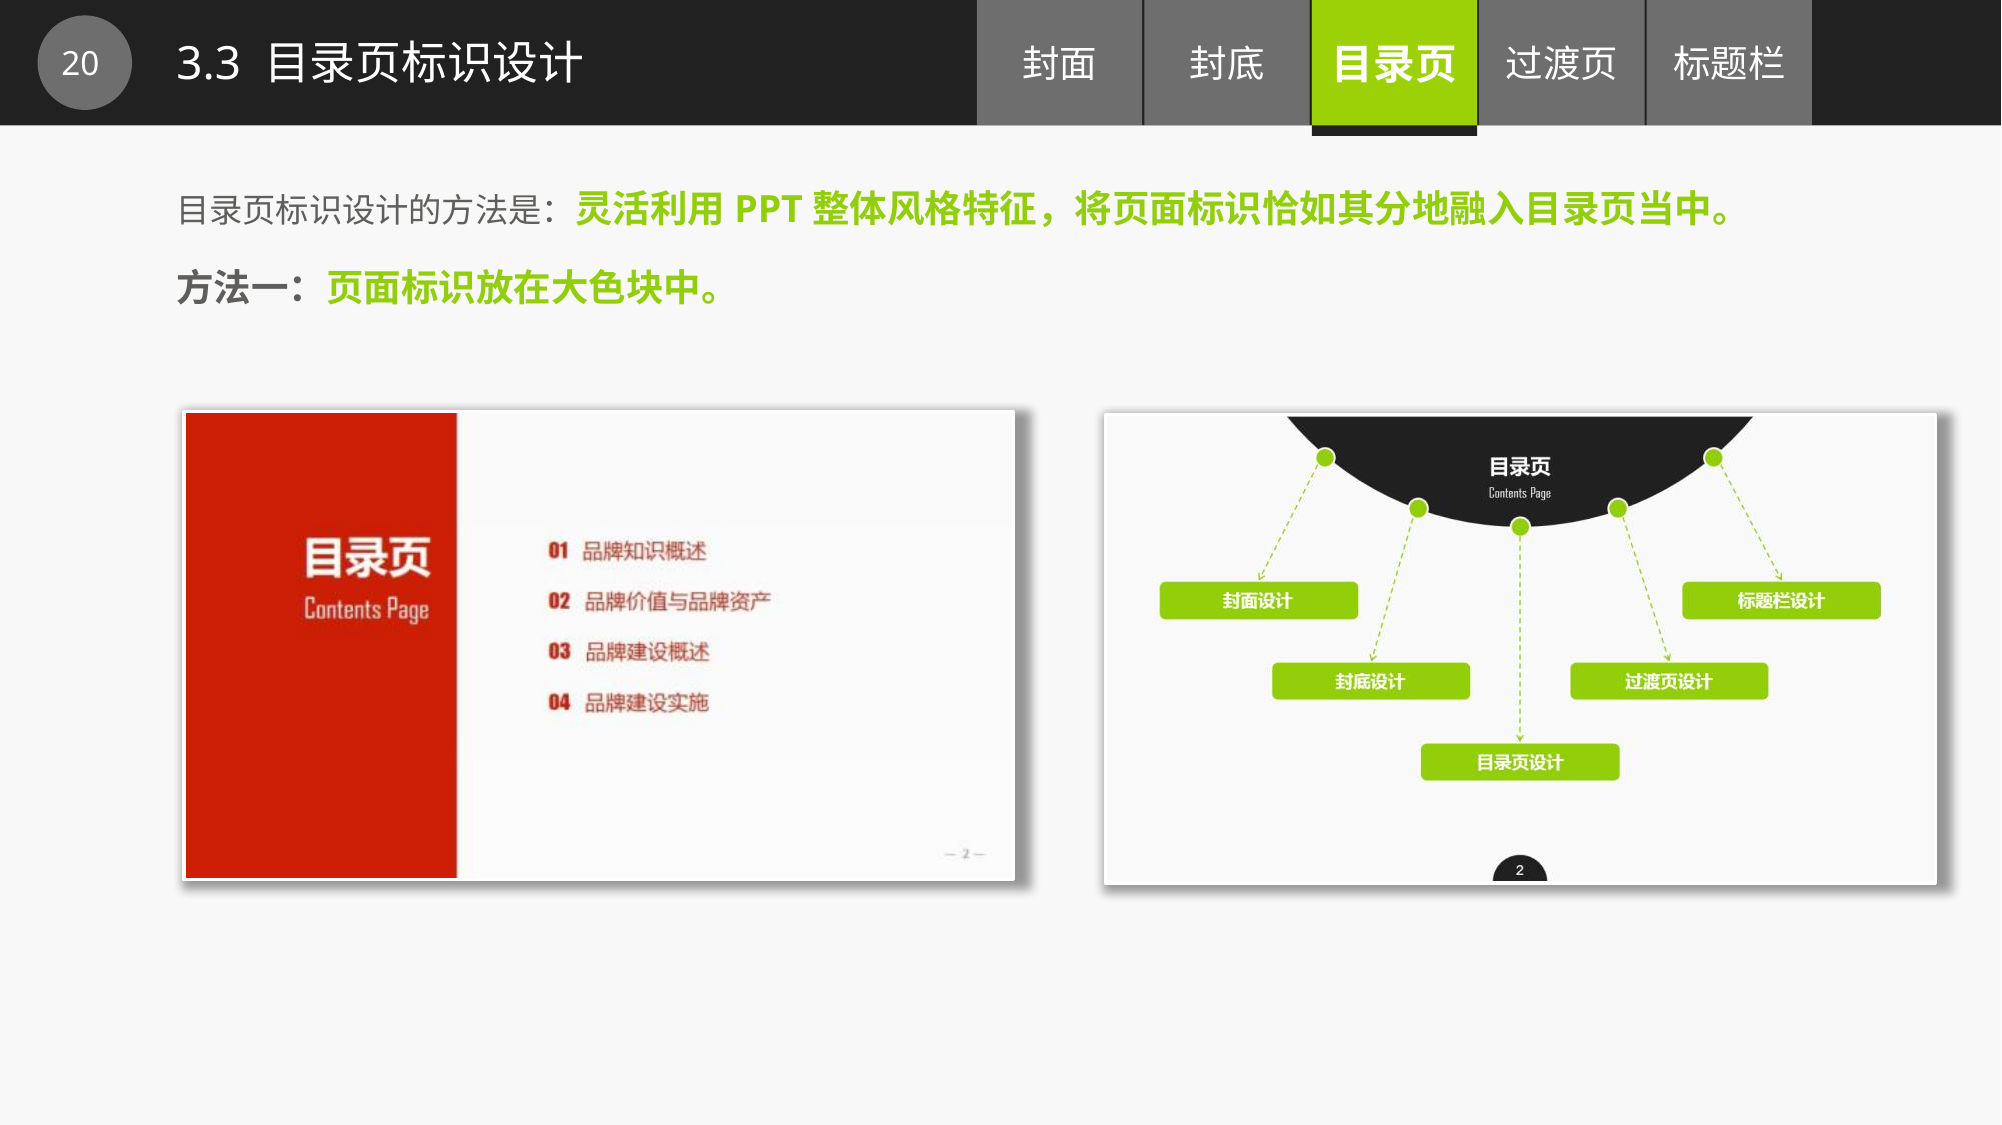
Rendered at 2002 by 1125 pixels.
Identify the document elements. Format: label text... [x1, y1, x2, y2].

picture [185, 413, 1013, 879]
text_box 3.3 目录页标识设计 [161, 25, 977, 96]
text_box 目录页标识设计的方法是：灵活利用PPT整体风格特征，将页面标识恰如其分地融入目录页当中。 [161, 164, 1964, 238]
picture [1106, 416, 1934, 882]
text_box 方法一：页面标识放在大色块中。 [161, 243, 1964, 317]
